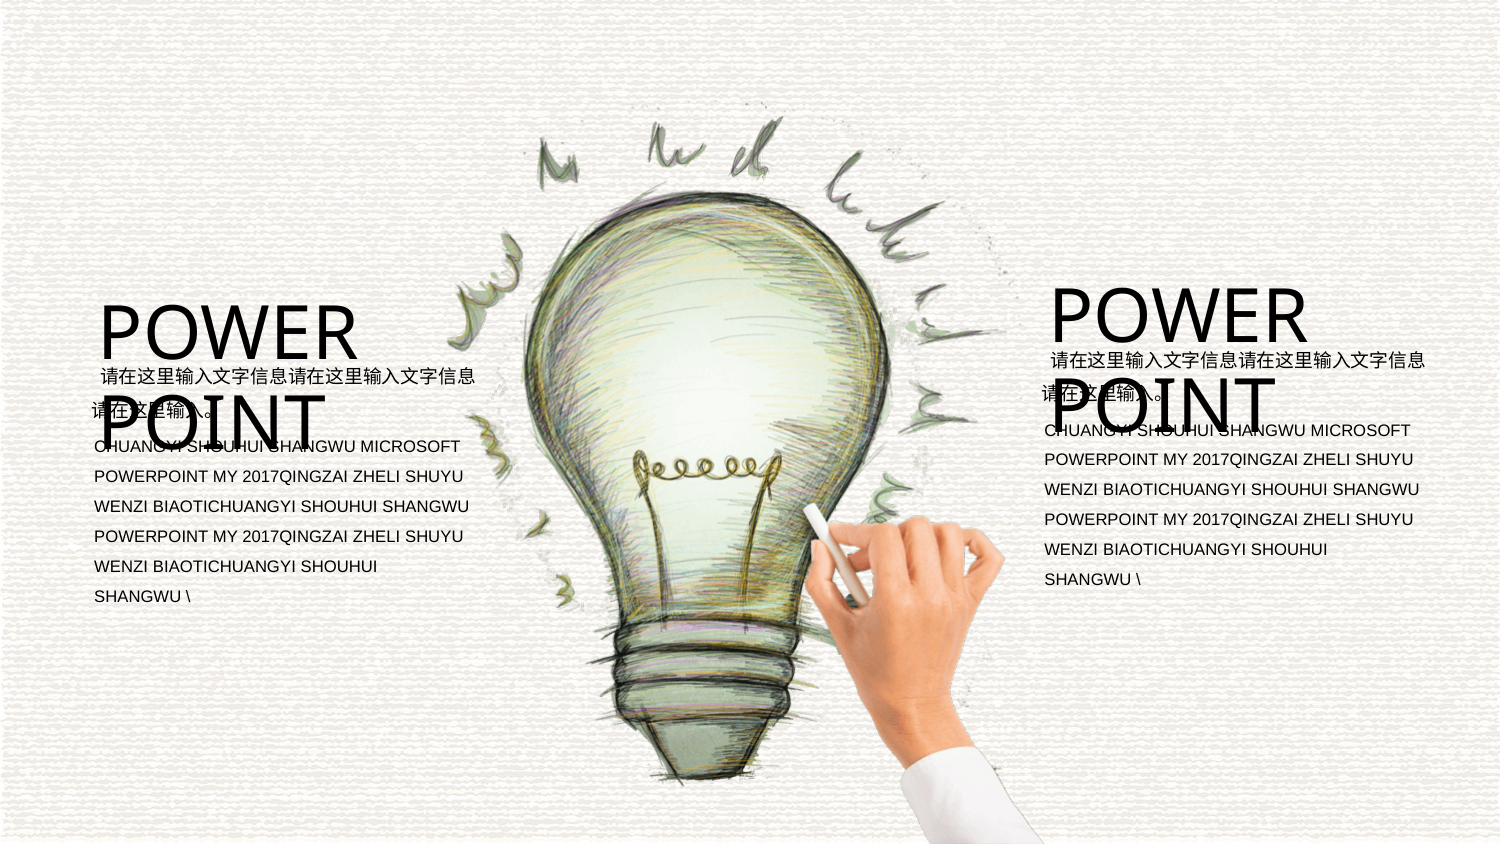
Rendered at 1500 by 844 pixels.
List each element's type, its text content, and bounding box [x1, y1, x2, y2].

text_box POWERPOINT [1176, 259, 1326, 401]
text_box CHUANGYI SHOUHUI SHANGWU MICROSOFT POWERPOINT MY 2017QINGZAI ZHELI SHUYU WENZI BIAOTICHUANGYI SHOUHUI SHANGWU POWERPOINT MY 2017QINGZAI ZHELI SHUYU WENZI BIAOTICHUANGYI SHOUHUI SHANGWU \ [1176, 401, 1444, 597]
text_box 请在这里输入文字信息请在这里输入文字信息请在这里输入。 [1326, 329, 1444, 401]
text_box POWERPOINT [83, 276, 302, 418]
text_box CHUANGYI SHOUHUI SHANGWU MICROSOFT POWERPOINT MY 2017QINGZAI ZHELI SHUYU WENZI BIAOTICHUANGYI SHOUHUI SHANGWU POWERPOINT MY 2017QINGZAI ZHELI SHUYU WENZI BIAOTICHUANGYI SHOUHUI SHANGWU \ [79, 418, 302, 614]
picture [0, 0, 1500, 844]
text_box 请在这里输入文字信息请在这里输入文字信息请在这里输入。 [76, 346, 83, 429]
